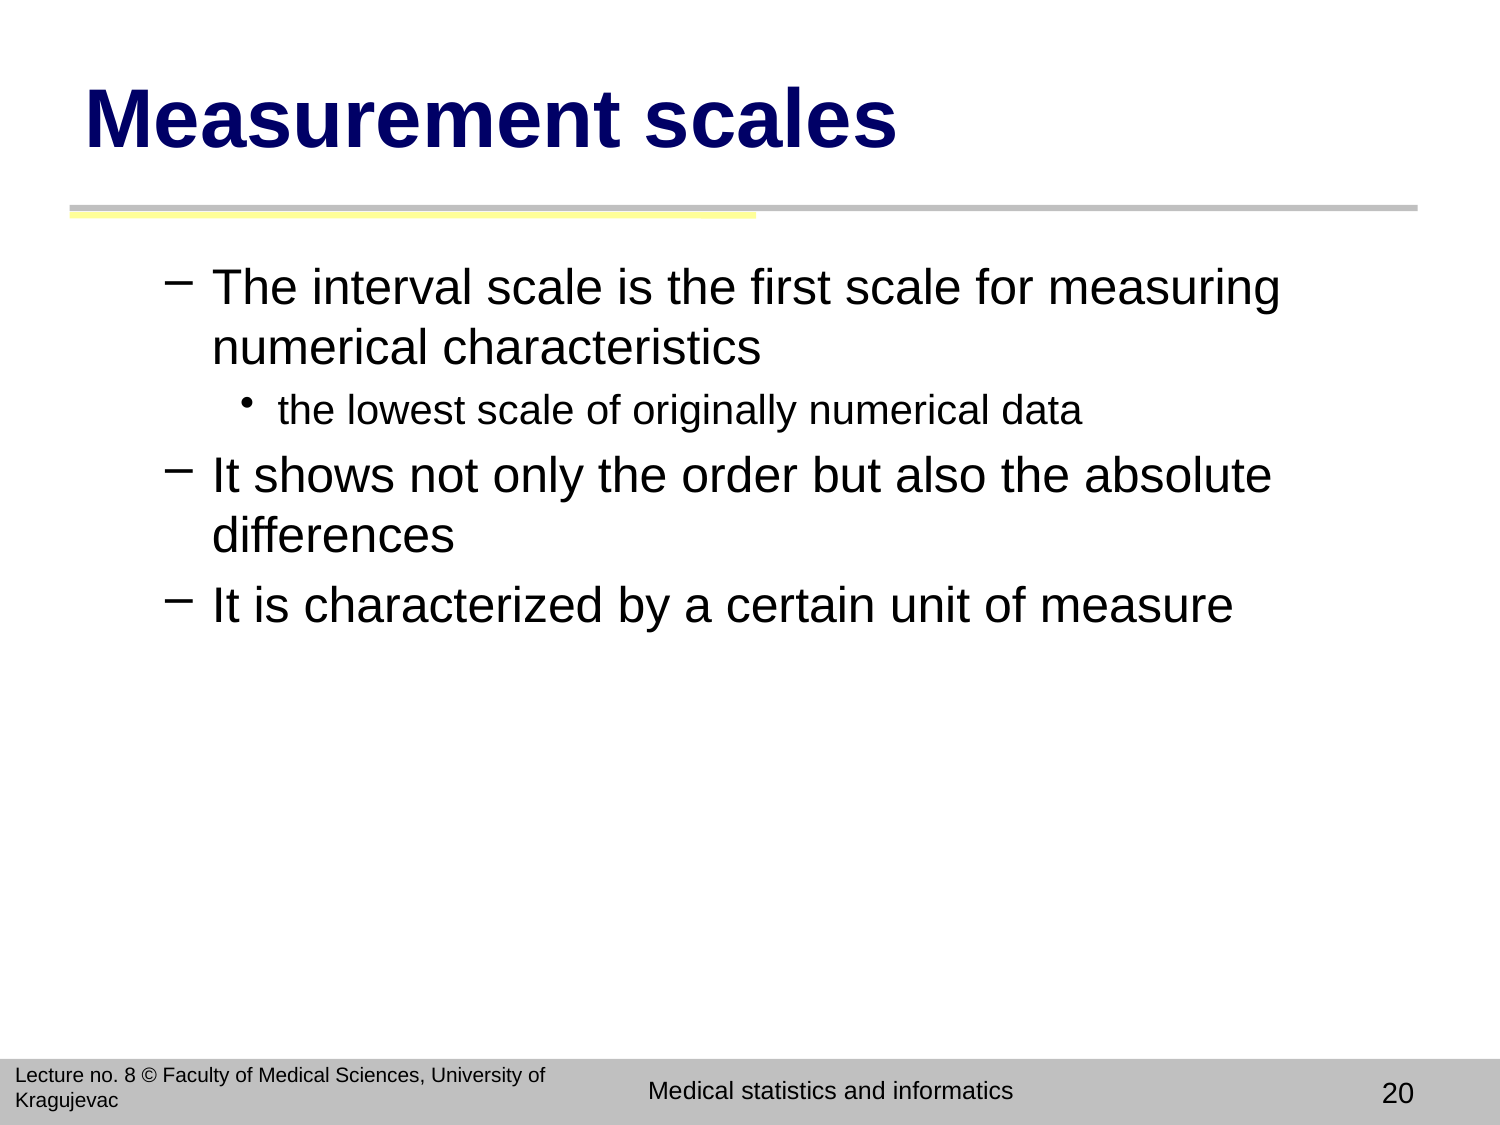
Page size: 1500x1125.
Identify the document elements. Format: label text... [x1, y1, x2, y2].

slide_number 20 [1164, 1066, 1430, 1125]
footer Medical statistics and informatics [512, 1066, 1151, 1125]
title Measurement scales [69, 19, 1426, 208]
list The interval scale is the first scale for measuring numerical characteristics the lowest scale of originally numerical data It shows not only the order but also the absolute differences It is characterized by a certain unit of measure [74, 246, 1426, 1023]
slide_number Lecture no. 8 © Faculty of Medical Sciences, University of Kragujevac [0, 1053, 614, 1108]
